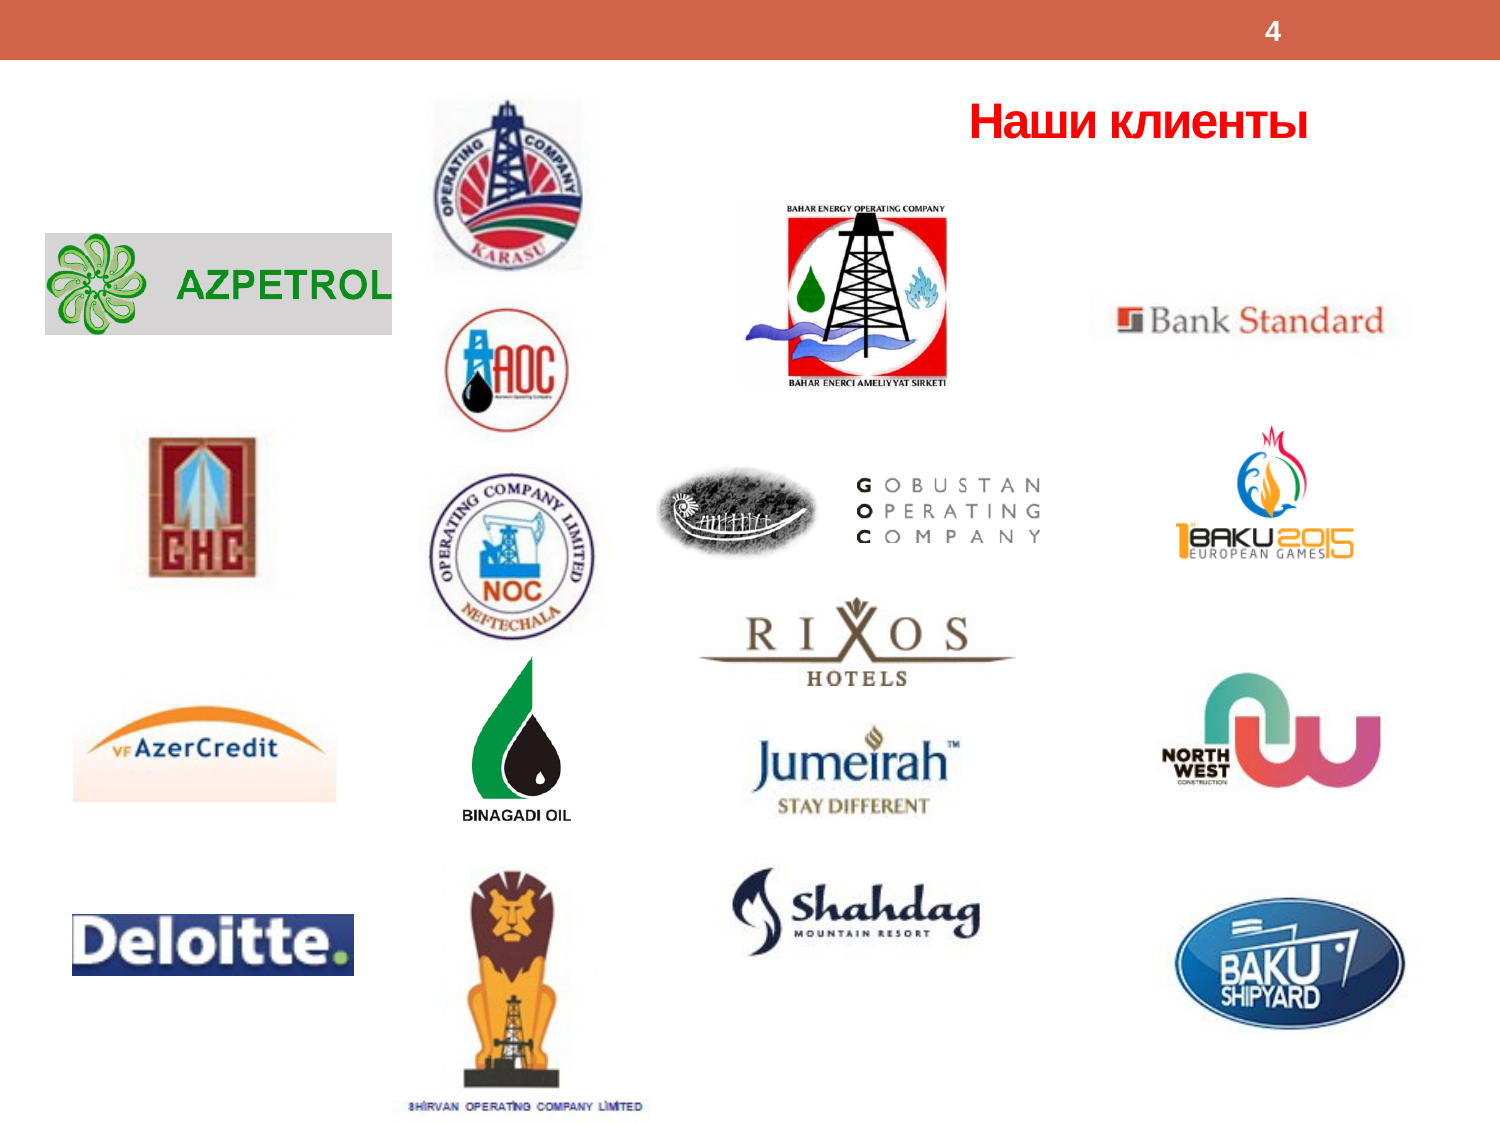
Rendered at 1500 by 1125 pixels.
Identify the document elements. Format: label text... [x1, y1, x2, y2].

picture [717, 857, 991, 966]
slide_number 4 [1250, 3, 1425, 57]
picture [72, 673, 339, 804]
picture [1154, 888, 1425, 1054]
picture [1090, 246, 1412, 592]
picture [119, 408, 292, 601]
picture [1145, 668, 1392, 797]
title Наши клиенты [74, 62, 1325, 175]
picture [45, 89, 643, 822]
picture [741, 198, 951, 391]
picture [72, 914, 354, 977]
picture [698, 597, 1017, 686]
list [656, 462, 1040, 560]
picture [391, 866, 657, 1124]
picture [741, 722, 967, 823]
